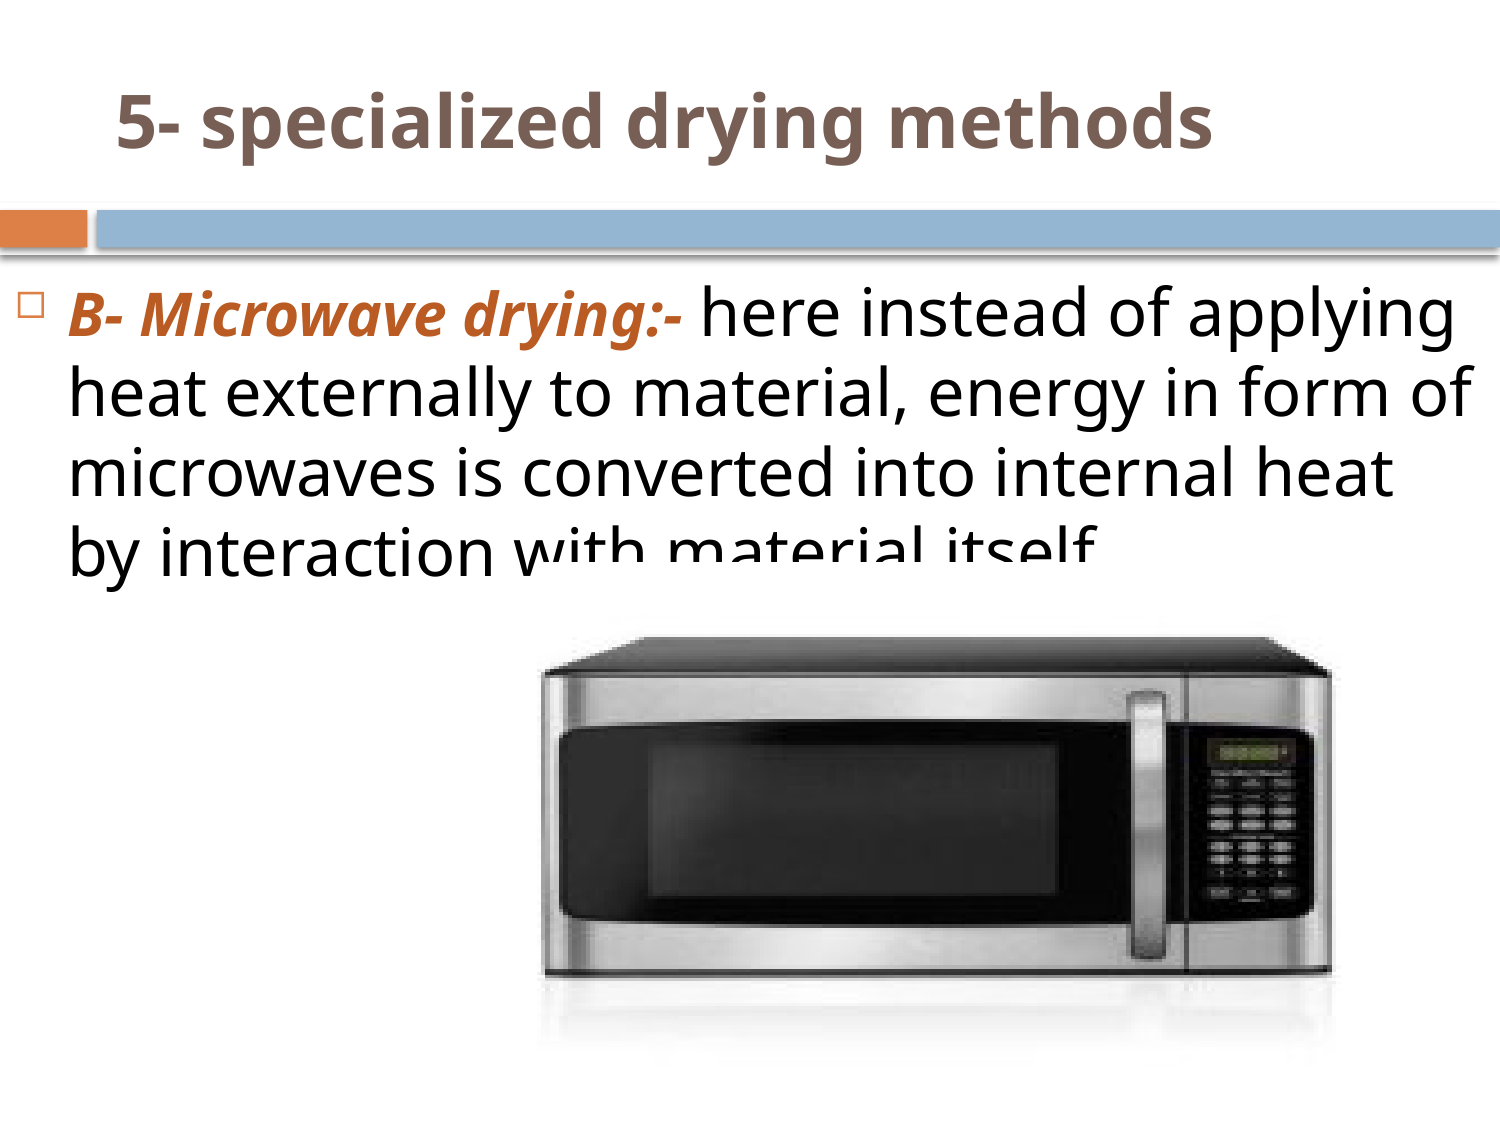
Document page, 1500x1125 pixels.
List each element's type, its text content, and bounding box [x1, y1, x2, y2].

title 5- specialized drying methods [100, 37, 1438, 200]
picture [537, 562, 1341, 1125]
list B- Microwave drying:- here instead of applying heat externally to material, energy in form of microwaves is converted into internal heat by interaction with material itself [0, 262, 1500, 1125]
